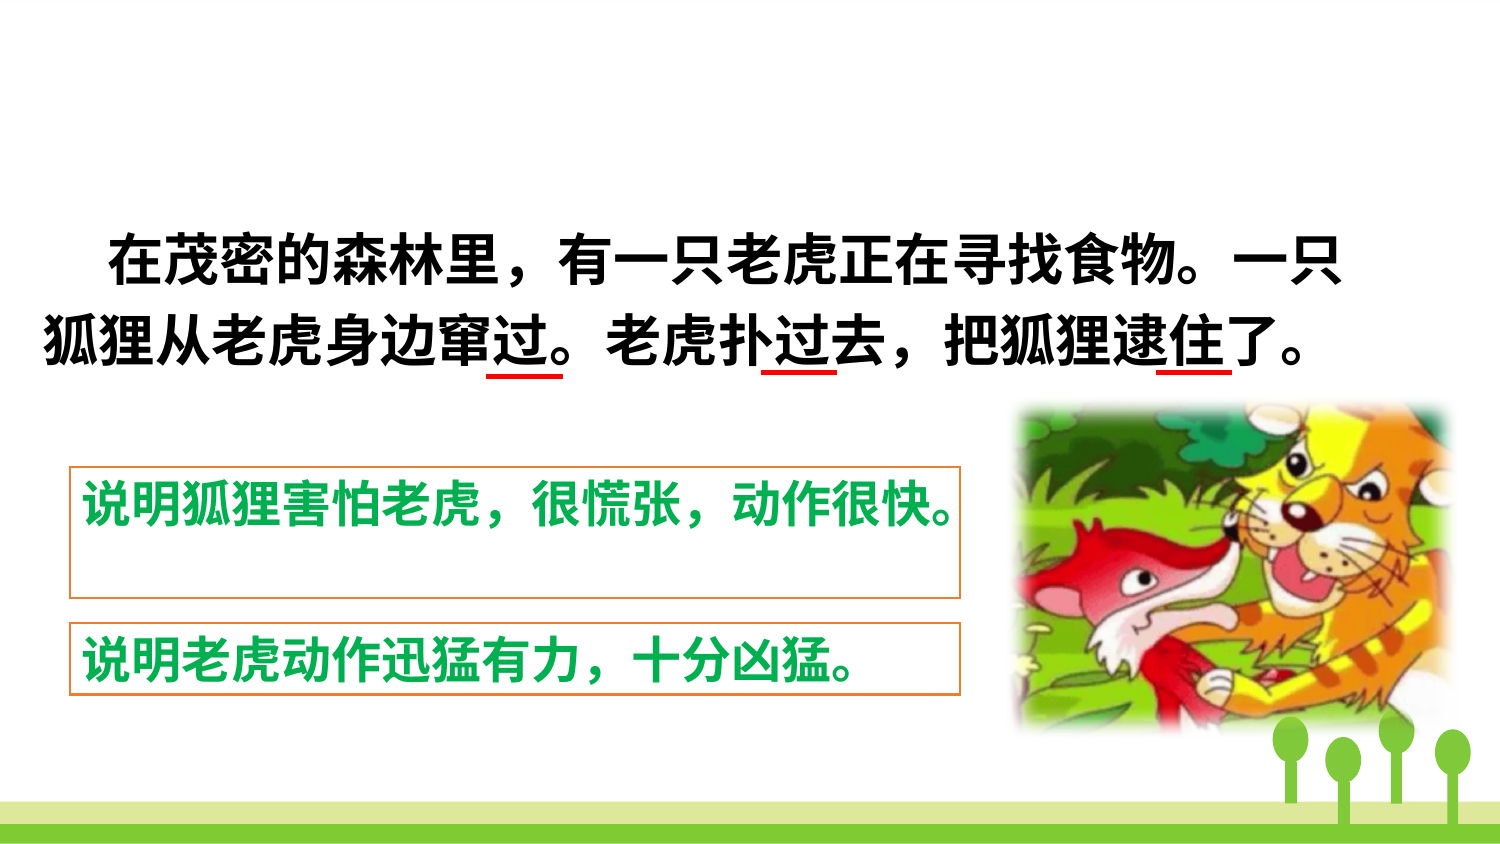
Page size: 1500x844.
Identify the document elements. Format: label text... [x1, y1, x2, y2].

text_box 在茂密的森林里，有一只老虎正在寻找食物。一只狐狸从老虎身边窜过。老虎扑过去，把狐狸逮住了。 [31, 204, 1362, 378]
text_box 说明狐狸害怕老虎，很慌张，动作很快。 [69, 466, 961, 599]
picture [0, 0, 1500, 801]
text_box 说明老虎动作迅猛有力，十分凶猛。 [69, 622, 961, 696]
